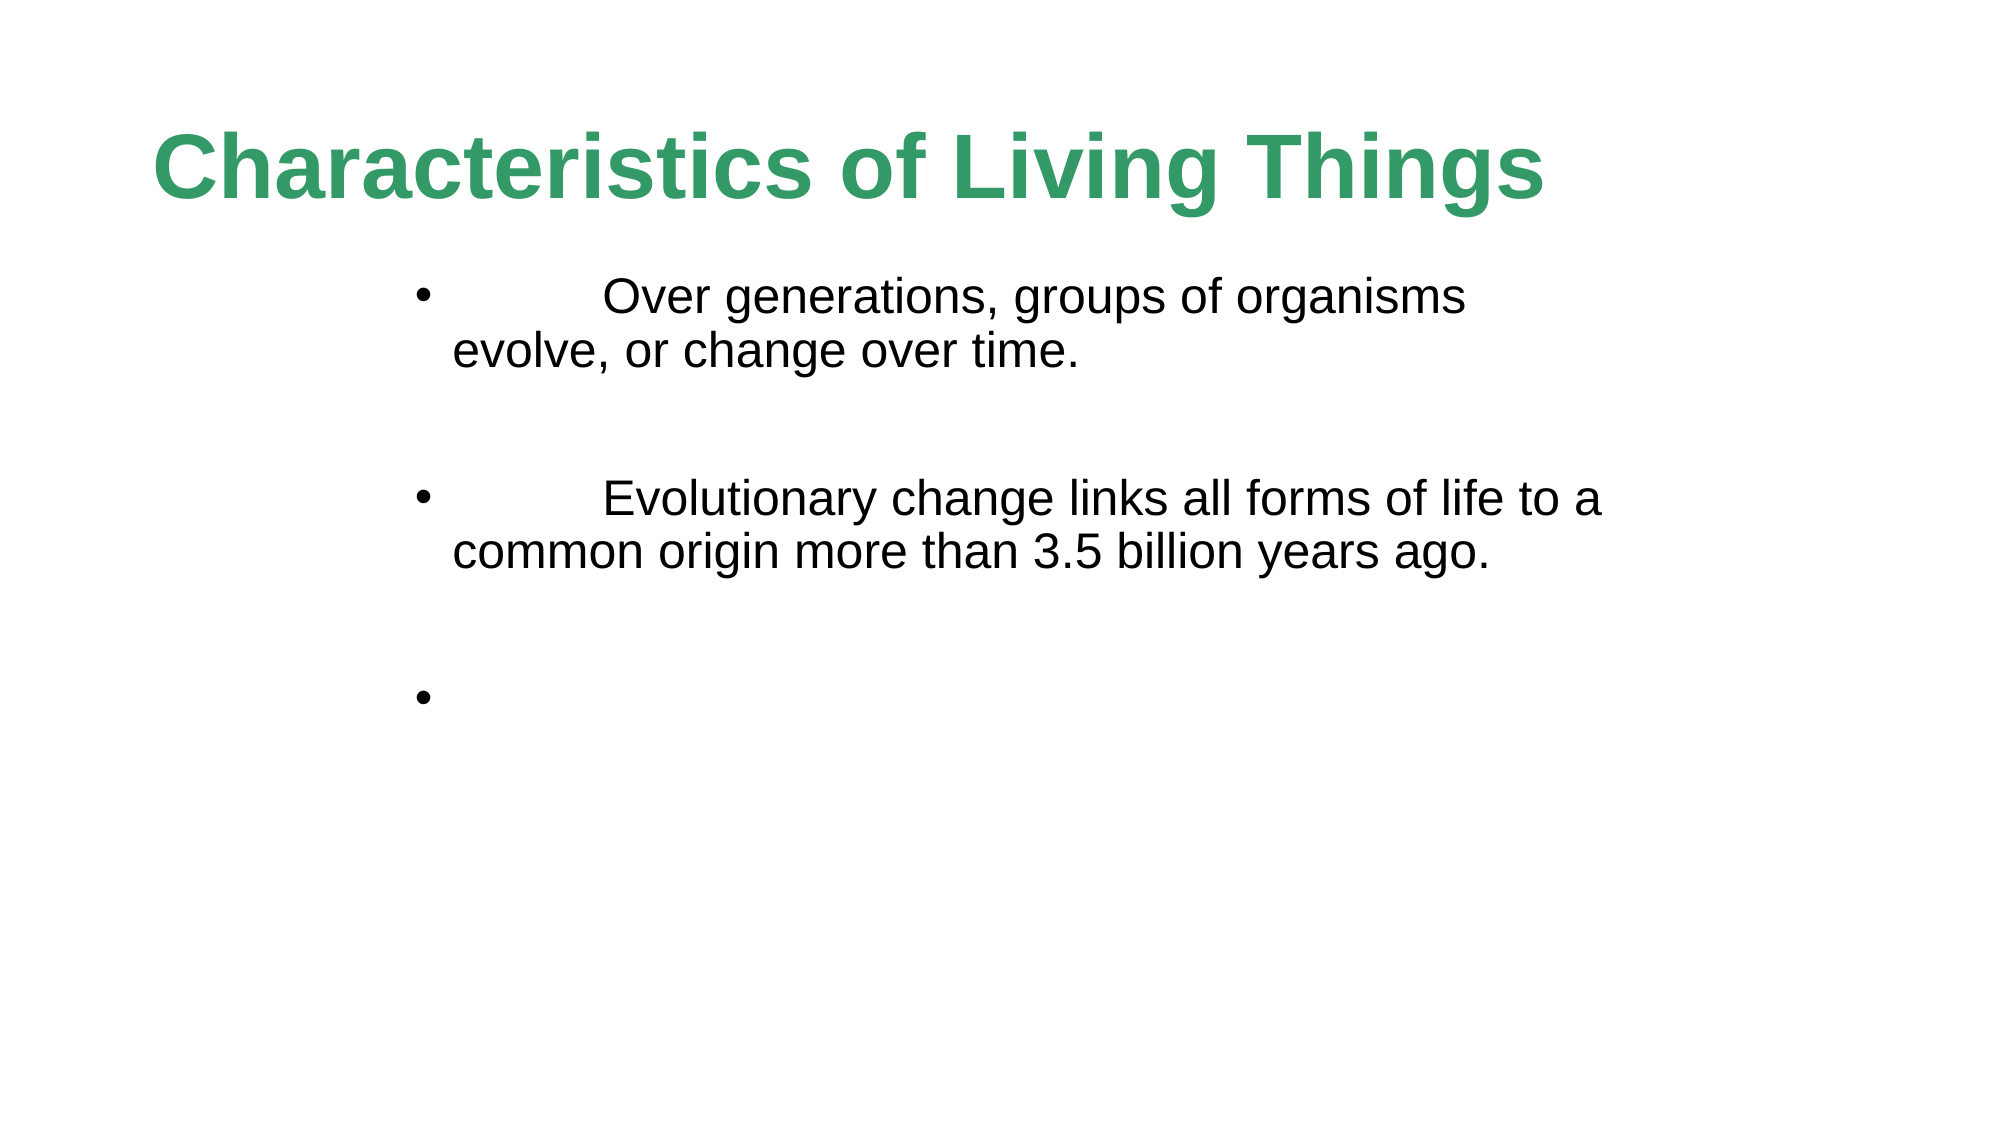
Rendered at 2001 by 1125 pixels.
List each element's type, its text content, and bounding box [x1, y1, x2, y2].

list Over generations, groups of organisms evolve, or change over time. Evolutionary change links all forms of life to a common origin more than 3.5 billion years ago. [324, 262, 1650, 1005]
title Characteristics of Living Things [137, 59, 1863, 278]
